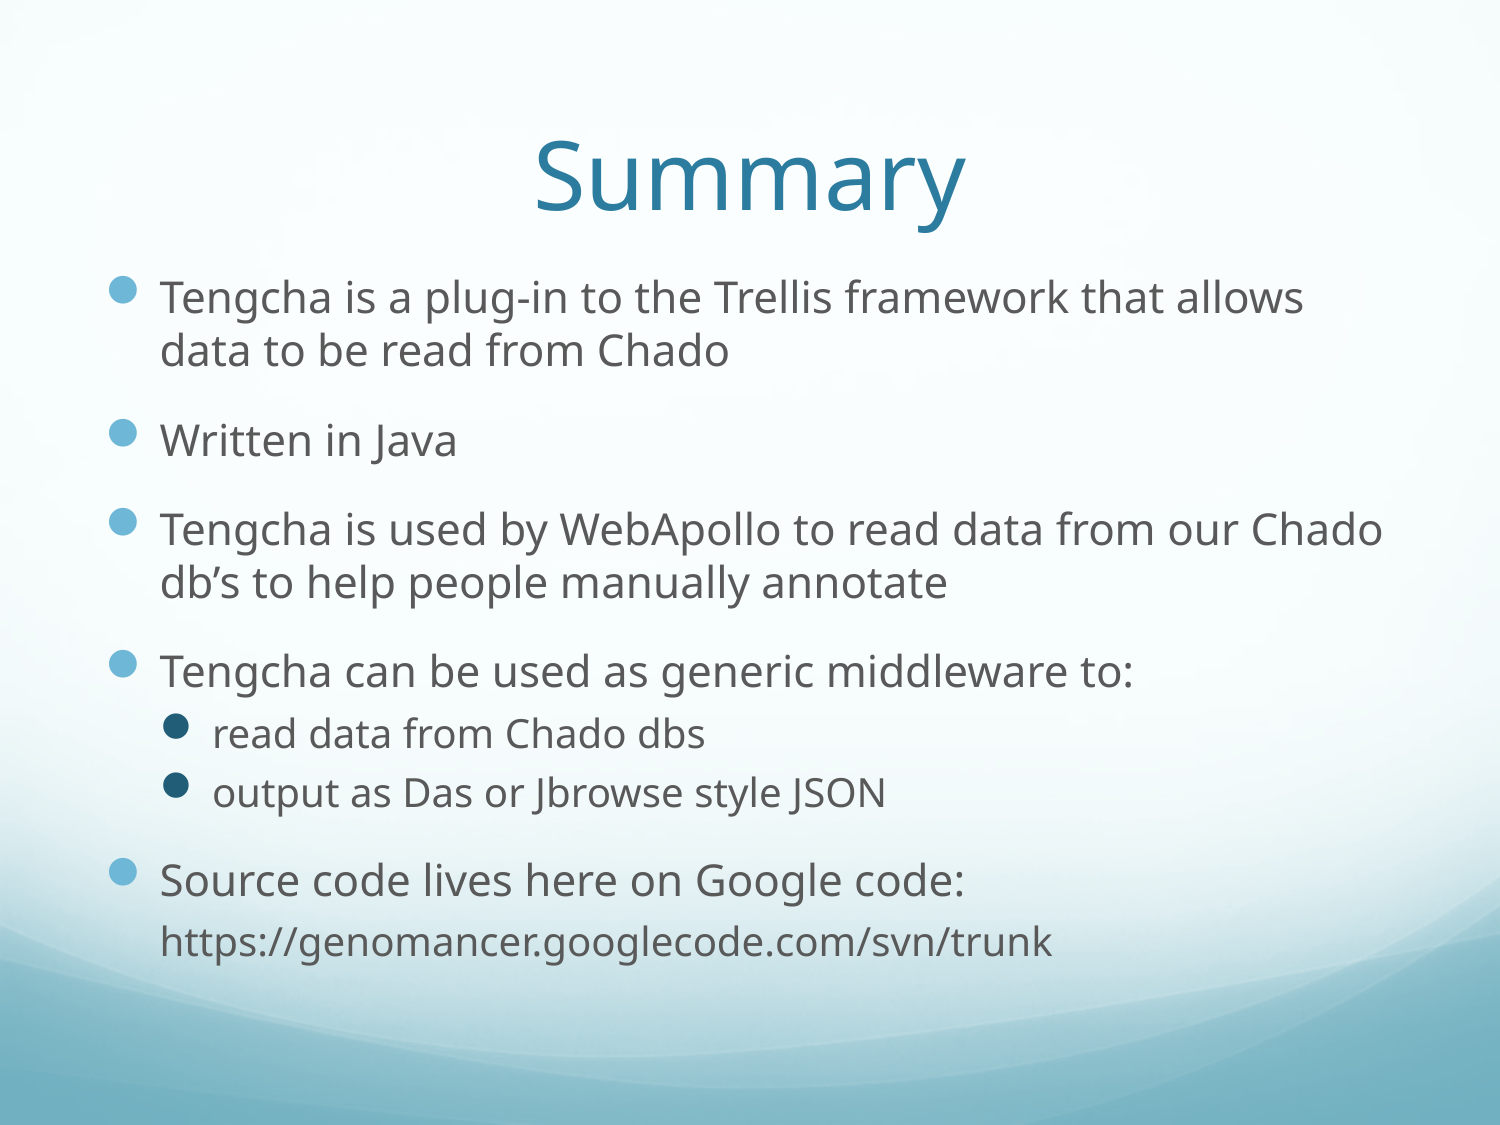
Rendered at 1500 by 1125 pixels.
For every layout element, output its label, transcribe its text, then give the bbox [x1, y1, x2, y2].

title Summary [90, 17, 1410, 237]
list Tengcha is a plug-in to the Trellis framework that allows data to be read from Chado Written in Java Tengcha is used by WebApollo to read data from our Chado db’s to help people manually annotate Tengcha can be used as generic middleware to: read data from Chado dbs output as Das or Jbrowse style JSON Source code lives here on Google code: https://genomancer.googlecode.com/svn/trunk [90, 262, 1410, 975]
